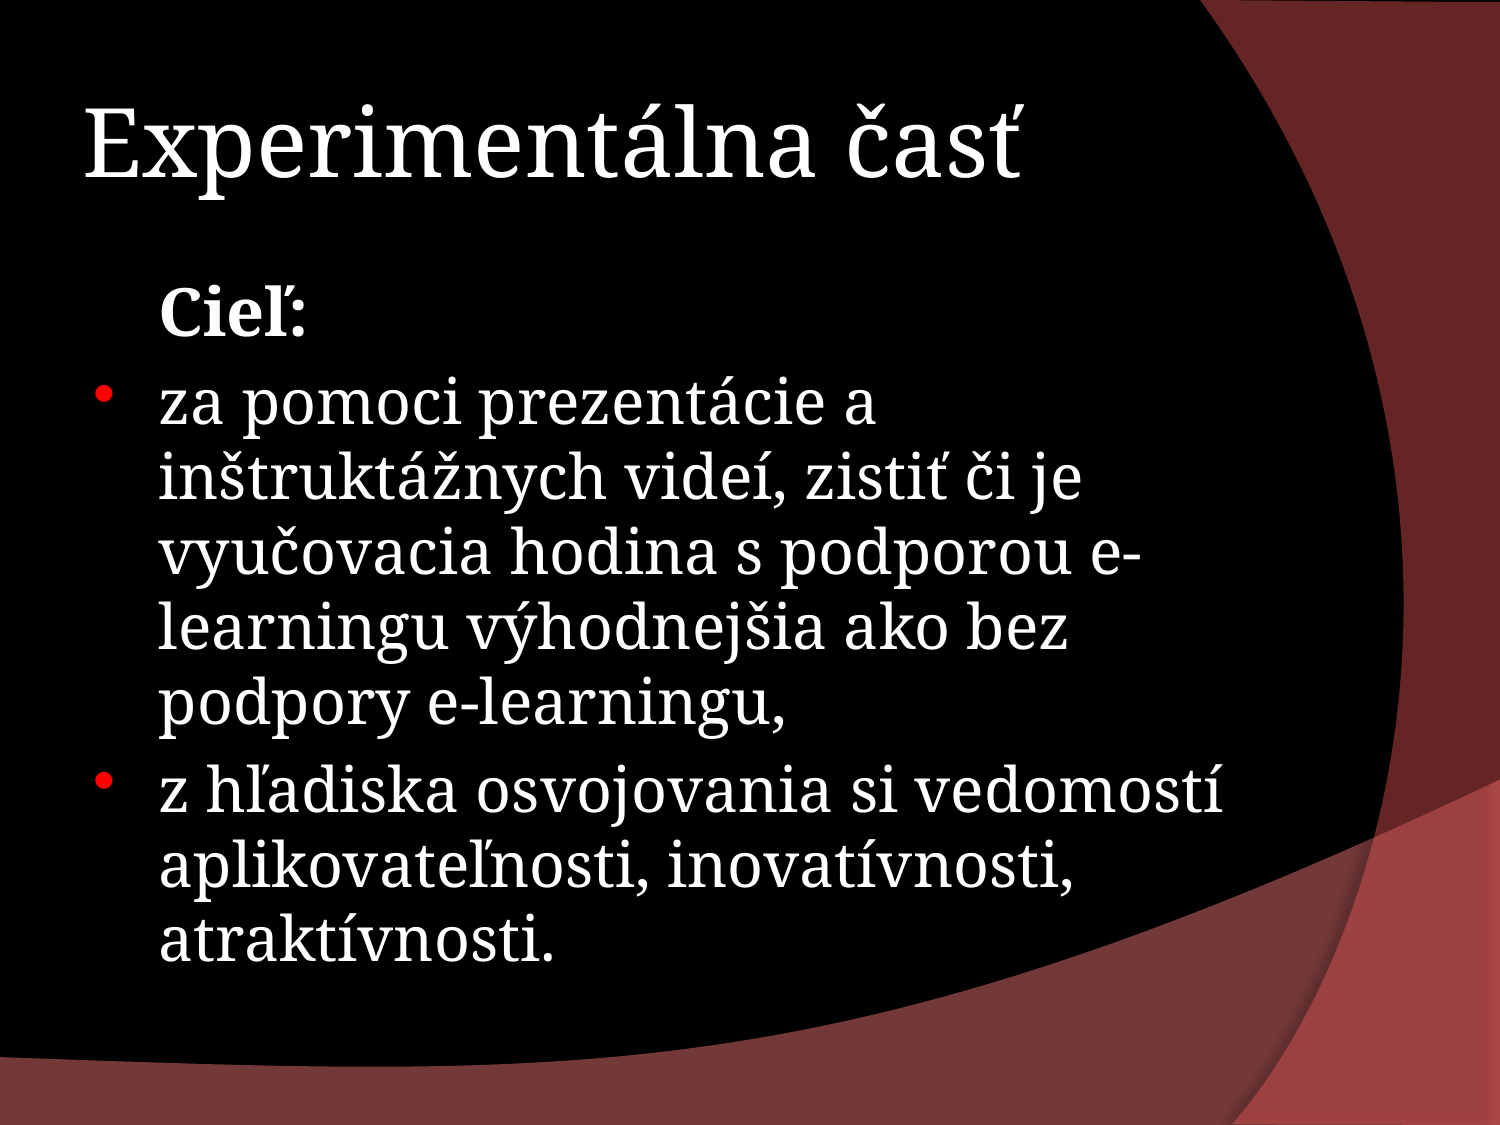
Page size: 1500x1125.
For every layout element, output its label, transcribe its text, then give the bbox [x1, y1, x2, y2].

list Cieľ: za pomoci prezentácie a inštruktážnych videí, zistiť či je vyučovacia hodina s podporou e-learningu výhodnejšia ako bez podpory e-learningu, z hľadiska osvojovania si vedomostí aplikovateľnosti, inovatívnosti, atraktívnosti. [75, 262, 1300, 1005]
title Experimentálna časť [75, 45, 1300, 233]
